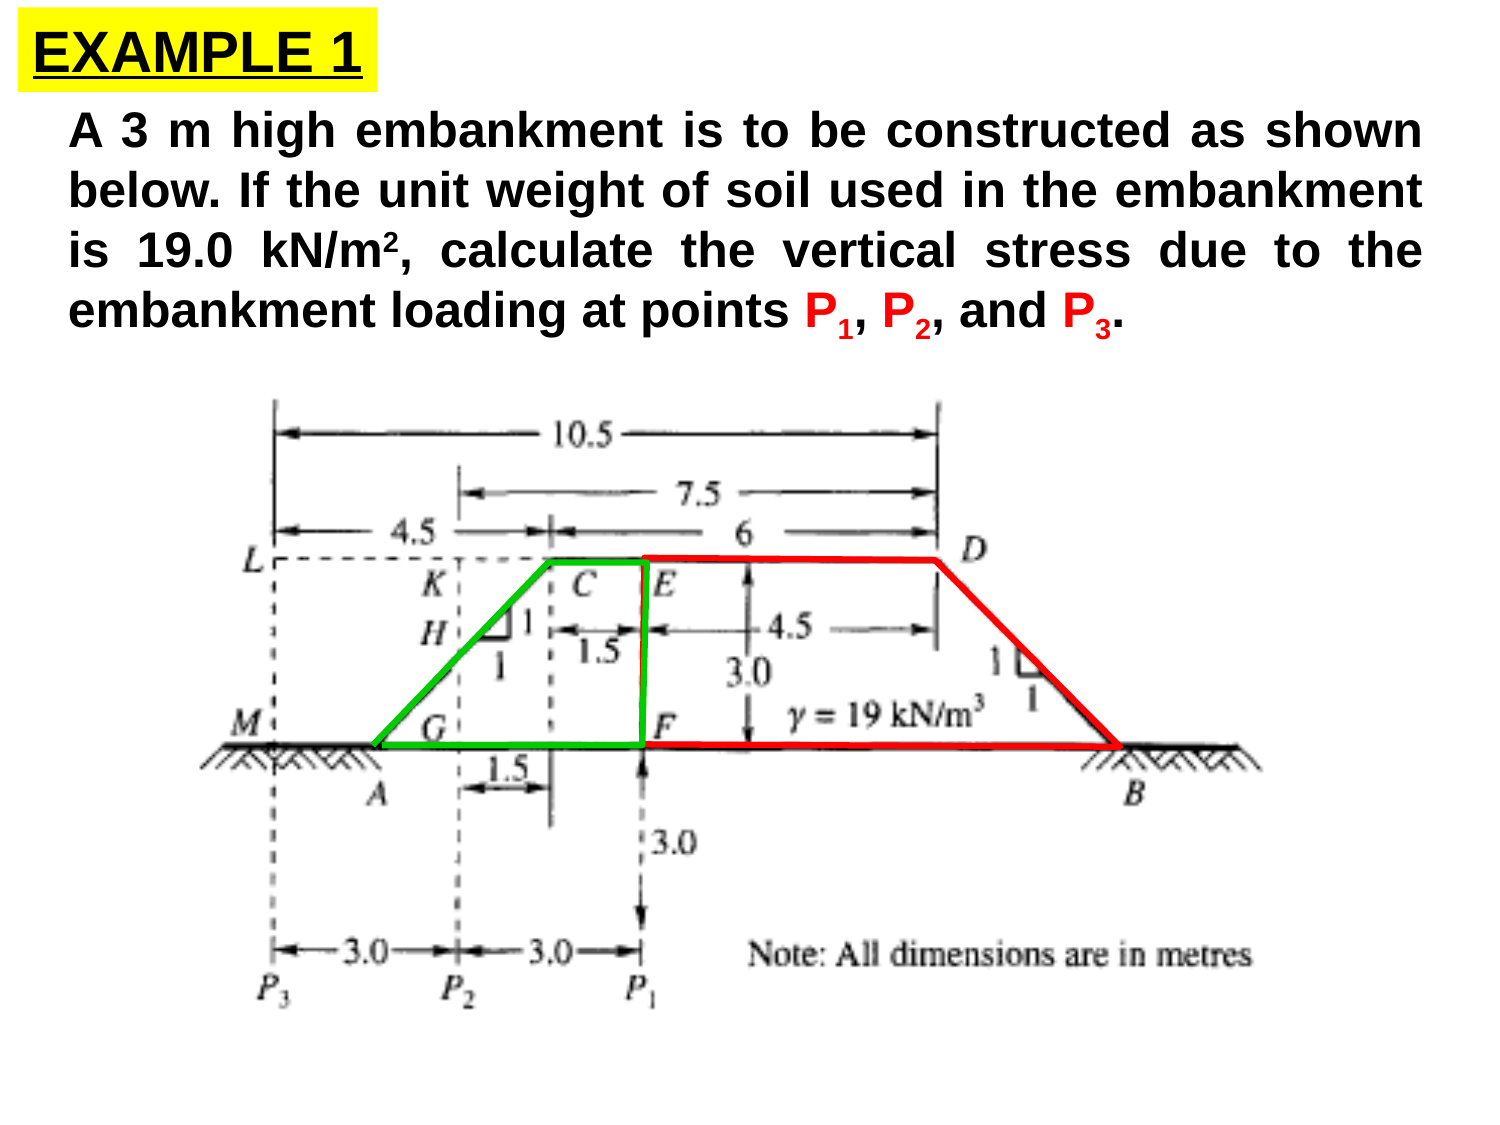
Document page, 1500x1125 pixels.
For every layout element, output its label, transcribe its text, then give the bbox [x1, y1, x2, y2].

text_box A 3 m high embankment is to be constructed as shown below. If the unit weight of soil used in the embankment is 19.0 kN/m2, calculate the vertical stress due to the embankment loading at points P1, P2, and P3. [53, 90, 1439, 354]
text_box EXAMPLE 1 [18, 7, 378, 92]
picture [182, 361, 1294, 1043]
